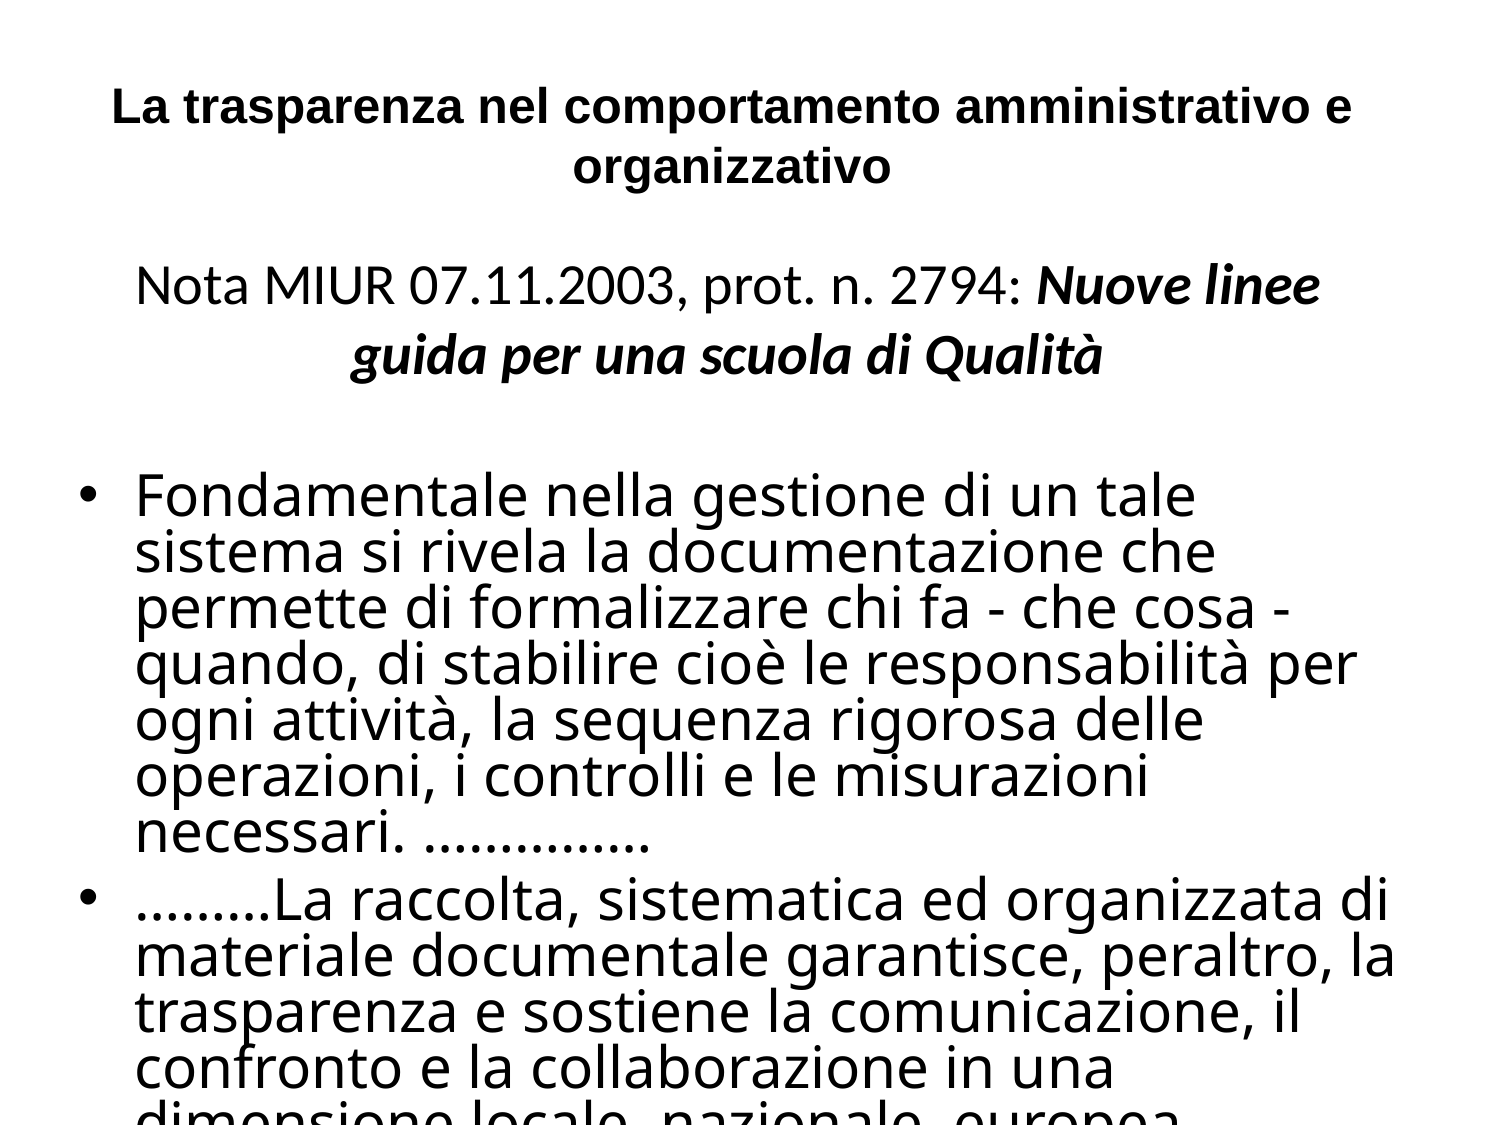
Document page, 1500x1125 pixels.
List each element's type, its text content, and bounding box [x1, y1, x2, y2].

text_box La trasparenza nel comportamento amministrativo e organizzativo [76, 66, 1388, 202]
list Fondamentale nella gestione di un tale sistema si rivela la documentazione che permette di formalizzare chi fa - che cosa - quando, di stabilire cioè le responsabilità per ogni attività, la sequenza rigorosa delle operazioni, i controlli e le misurazioni necessari. …………… ………La raccolta, sistematica ed organizzata di materiale documentale garantisce, peraltro, la trasparenza e sostiene la comunicazione, il confronto e la collaborazione in una dimensione locale, nazionale, europea [62, 382, 1414, 1125]
title Nota MIUR 07.11.2003, prot. n. 2794: Nuove linee guida per una scuola di Qualità [52, 222, 1404, 410]
